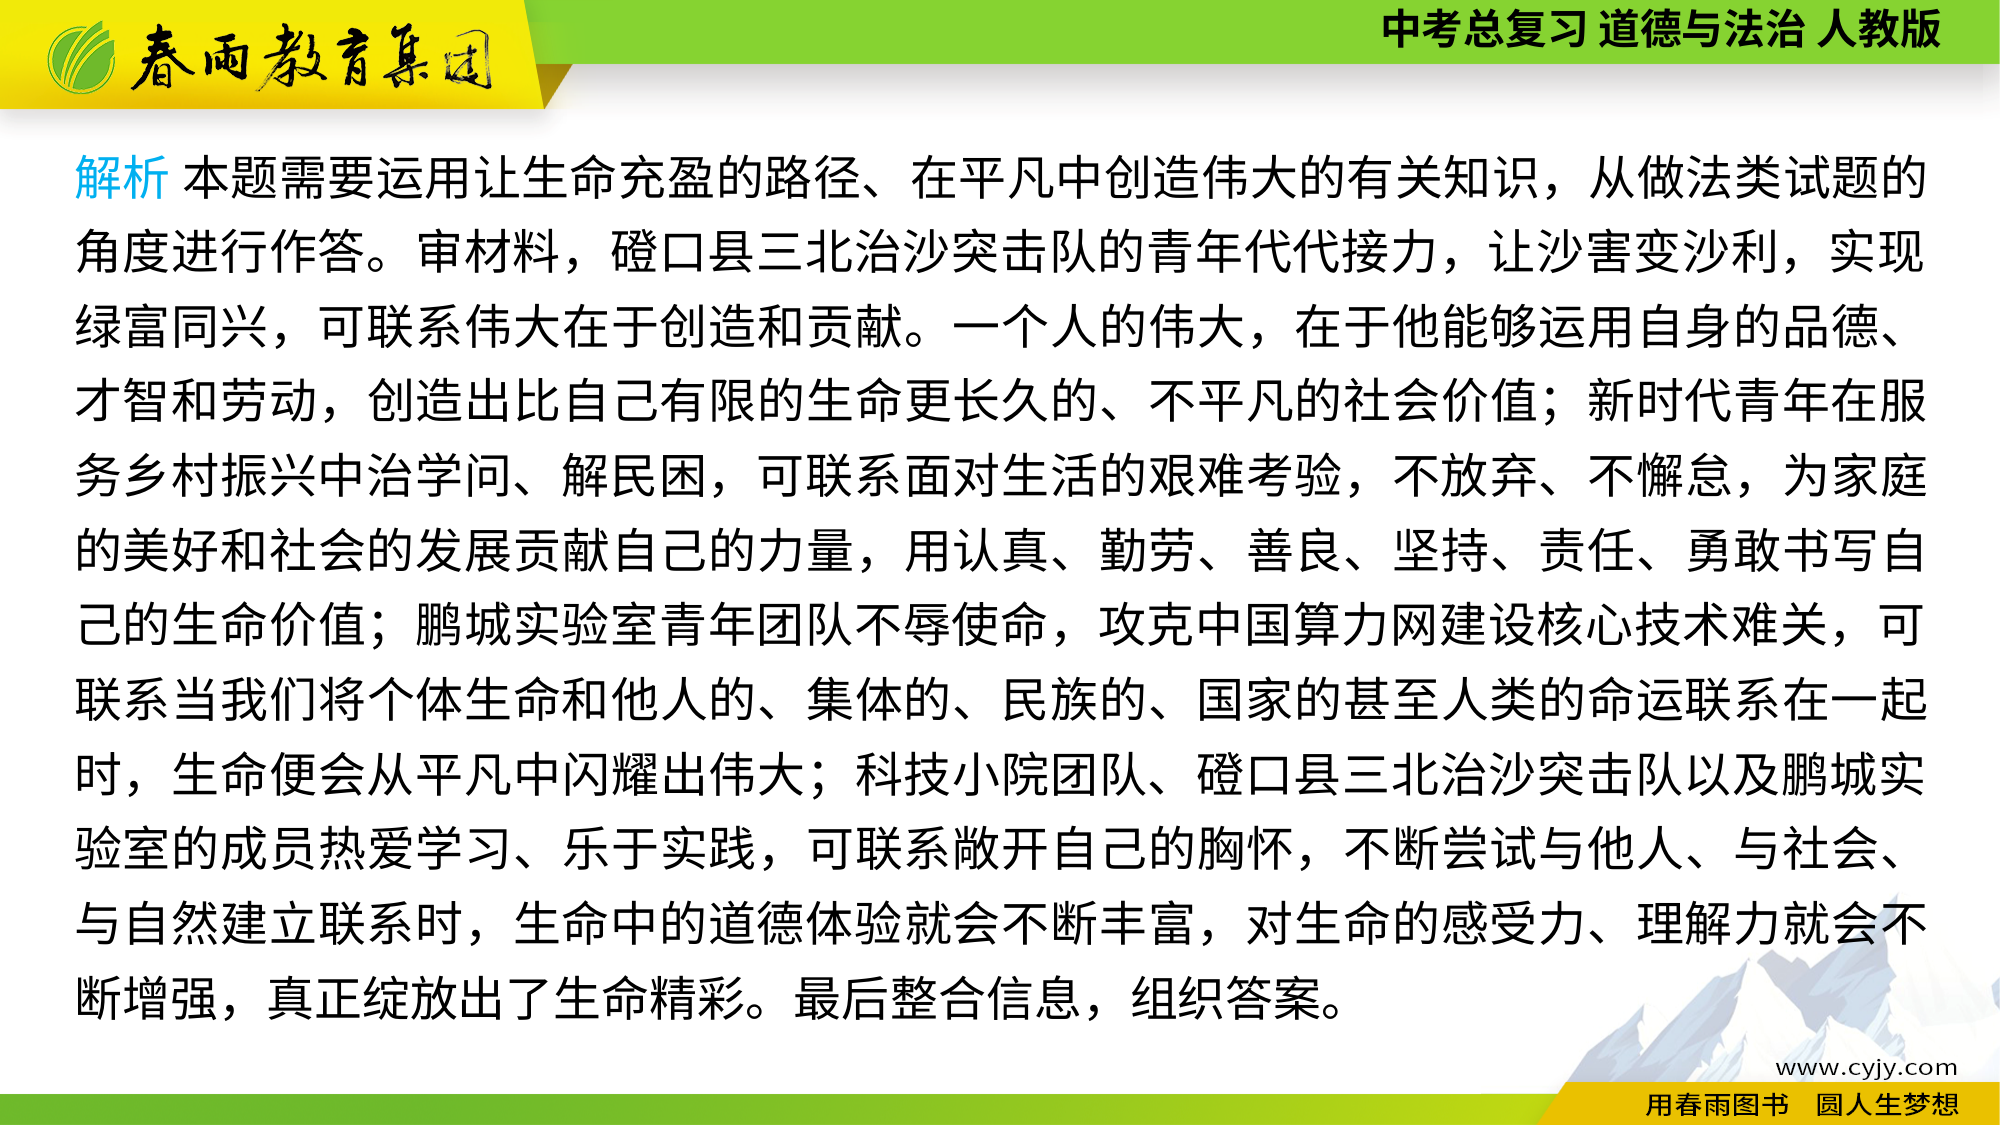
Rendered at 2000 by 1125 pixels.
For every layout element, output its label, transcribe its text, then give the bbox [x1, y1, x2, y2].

list 解析 本题需要运用让生命充盈的路径、在平凡中创造伟大的有关知识，从做法类试题的角度进行作答。审材料，磴口县三北治沙突击队的青年代代接力，让沙害变沙利，实现绿富同兴，可联系伟大在于创造和贡献。一个人的伟大，在于他能够运用自身的品德、才智和劳动，创造出比自己有限的生命更长久的、不平凡的社会价值；新时代青年在服务乡村振兴中治学问、解民困，可联系面对生活的艰难考验，不放弃、不懈怠，为家庭的美好和社会的发展贡献自己的力量，用认真、勤劳、善良、坚持、责任、勇敢书写自己的生命价值；鹏城实验室青年团队不辱使命，攻克中国算力网建设核心技术难关，可联系当我们将个体生命和他人的、集体的、民族的、国家的甚至人类的命运联系在一起时，生命便会从平凡中闪耀出伟大；科技小院团队、磴口县三北治沙突击队以及鹏城实验室的成员热爱学习、乐于实践，可联系敞开自己的胸怀，不断尝试与他人、与社会、与自然建立联系时，生命中的道德体验就会不断丰富，对生命的感受力、理解力就会不断增强，真正绽放出了生命精彩。最后整合信息，组织答案。 [59, 122, 1944, 1036]
picture [0, 0, 2000, 1125]
